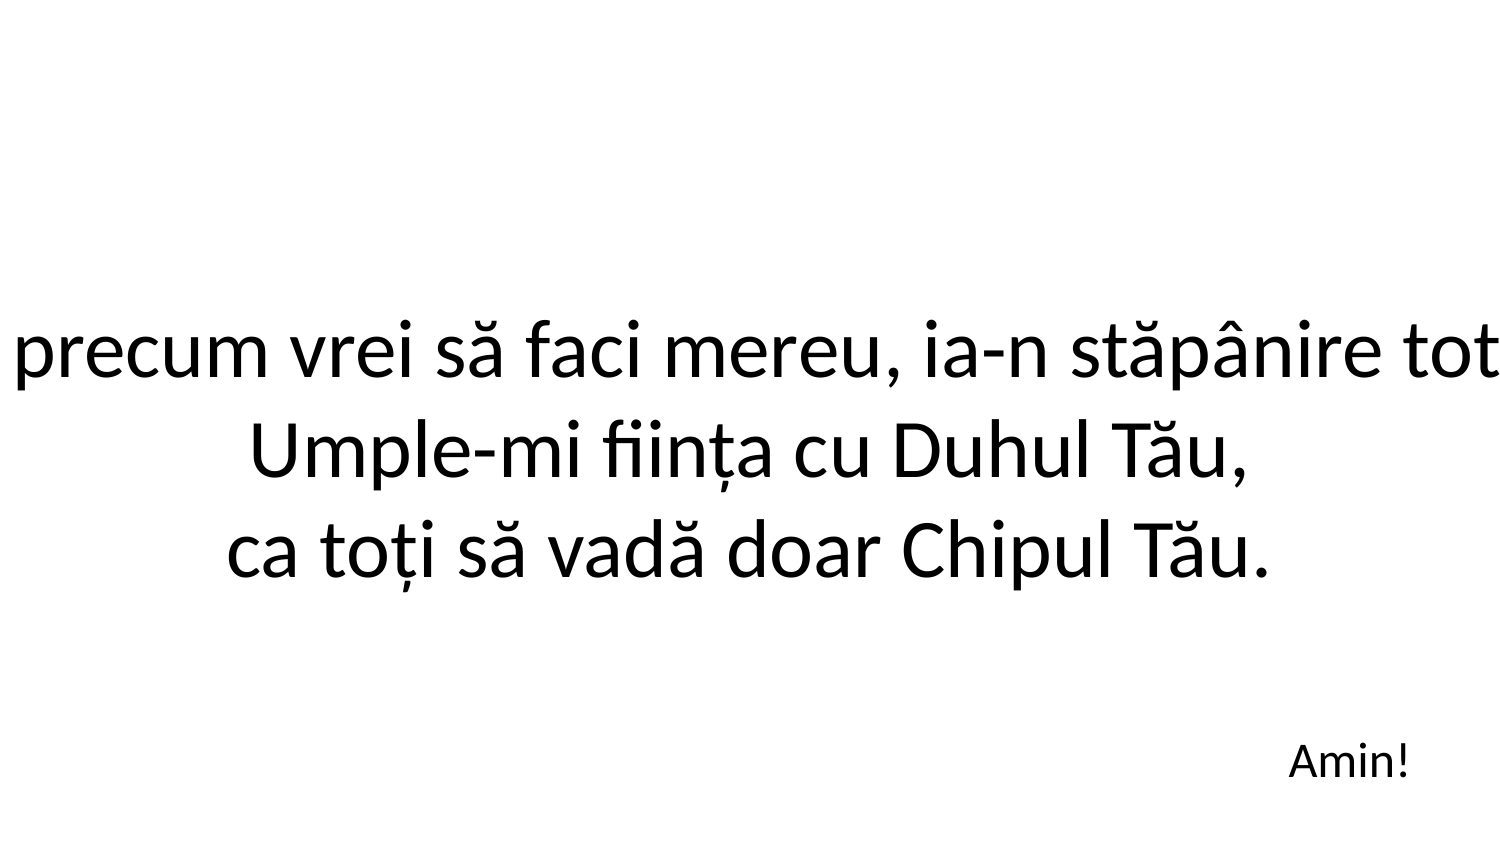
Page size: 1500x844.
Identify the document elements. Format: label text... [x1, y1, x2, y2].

text_box Amin! [1273, 674, 1427, 795]
text_box 4. Doamne, precum vrei să faci mereu, ia-n stăpânire tot ce sunt eu! Umple-mi ființa cu Duhul Tău, ca toți să vadă doar Chipul Tău. [0, 242, 1500, 602]
